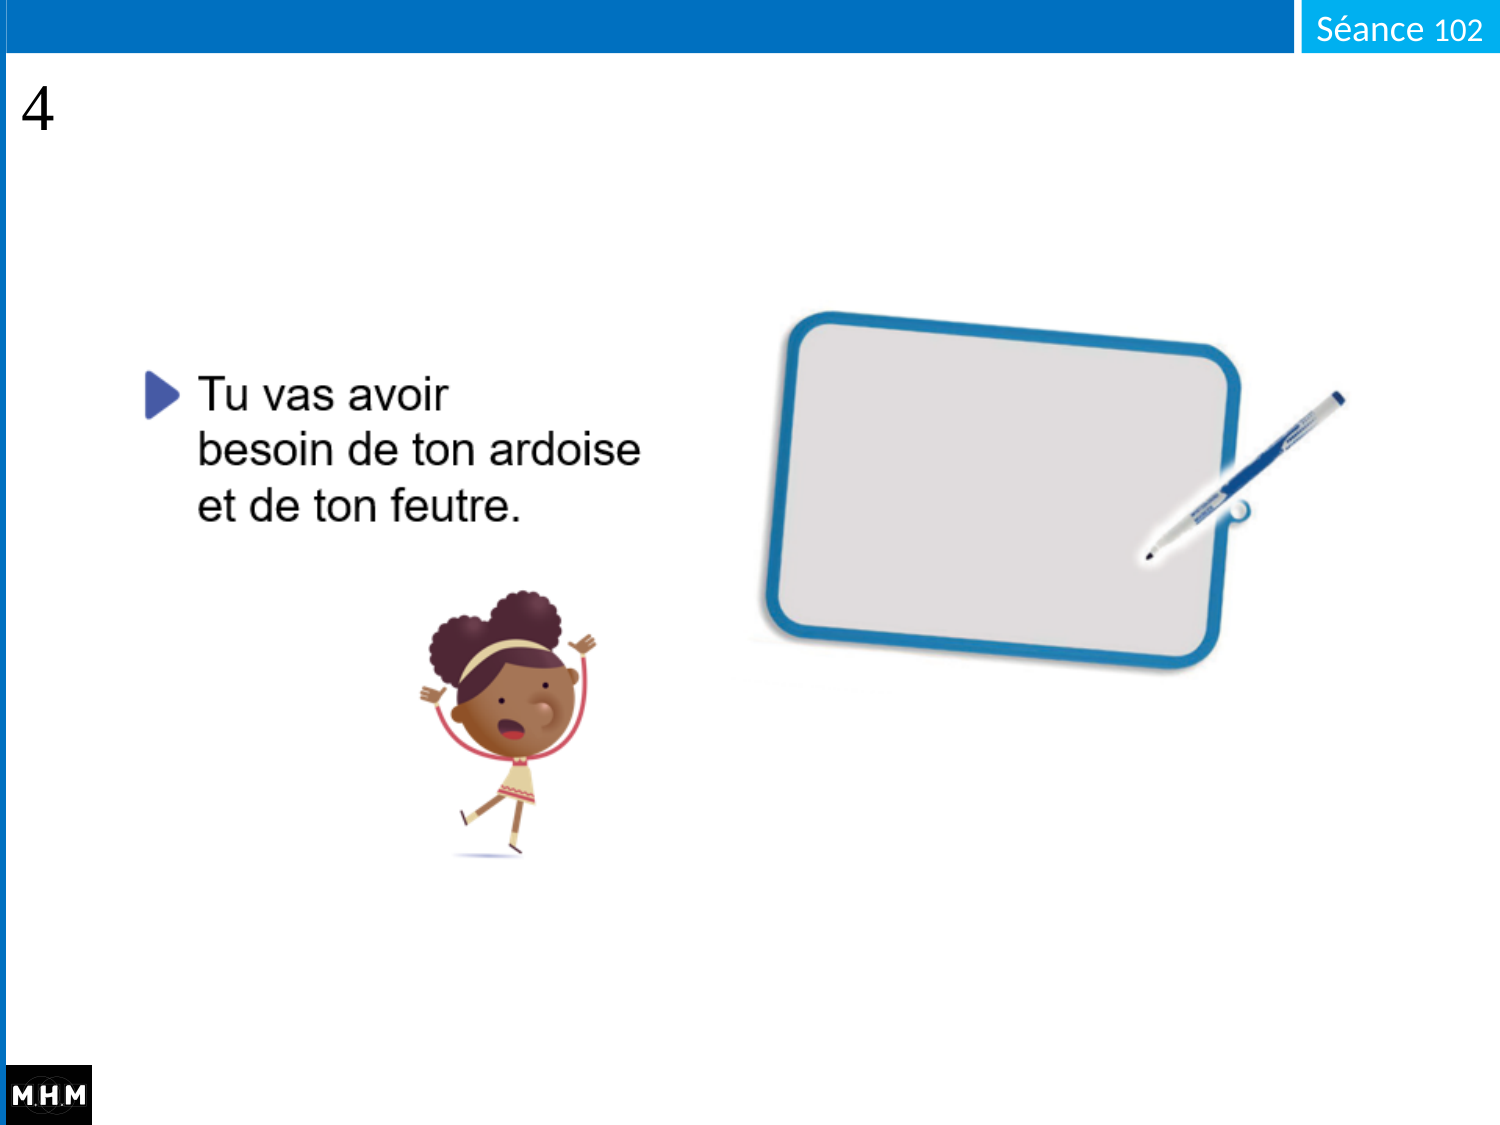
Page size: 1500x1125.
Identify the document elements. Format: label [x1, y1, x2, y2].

picture [6, 1065, 92, 1125]
picture [122, 248, 1378, 877]
